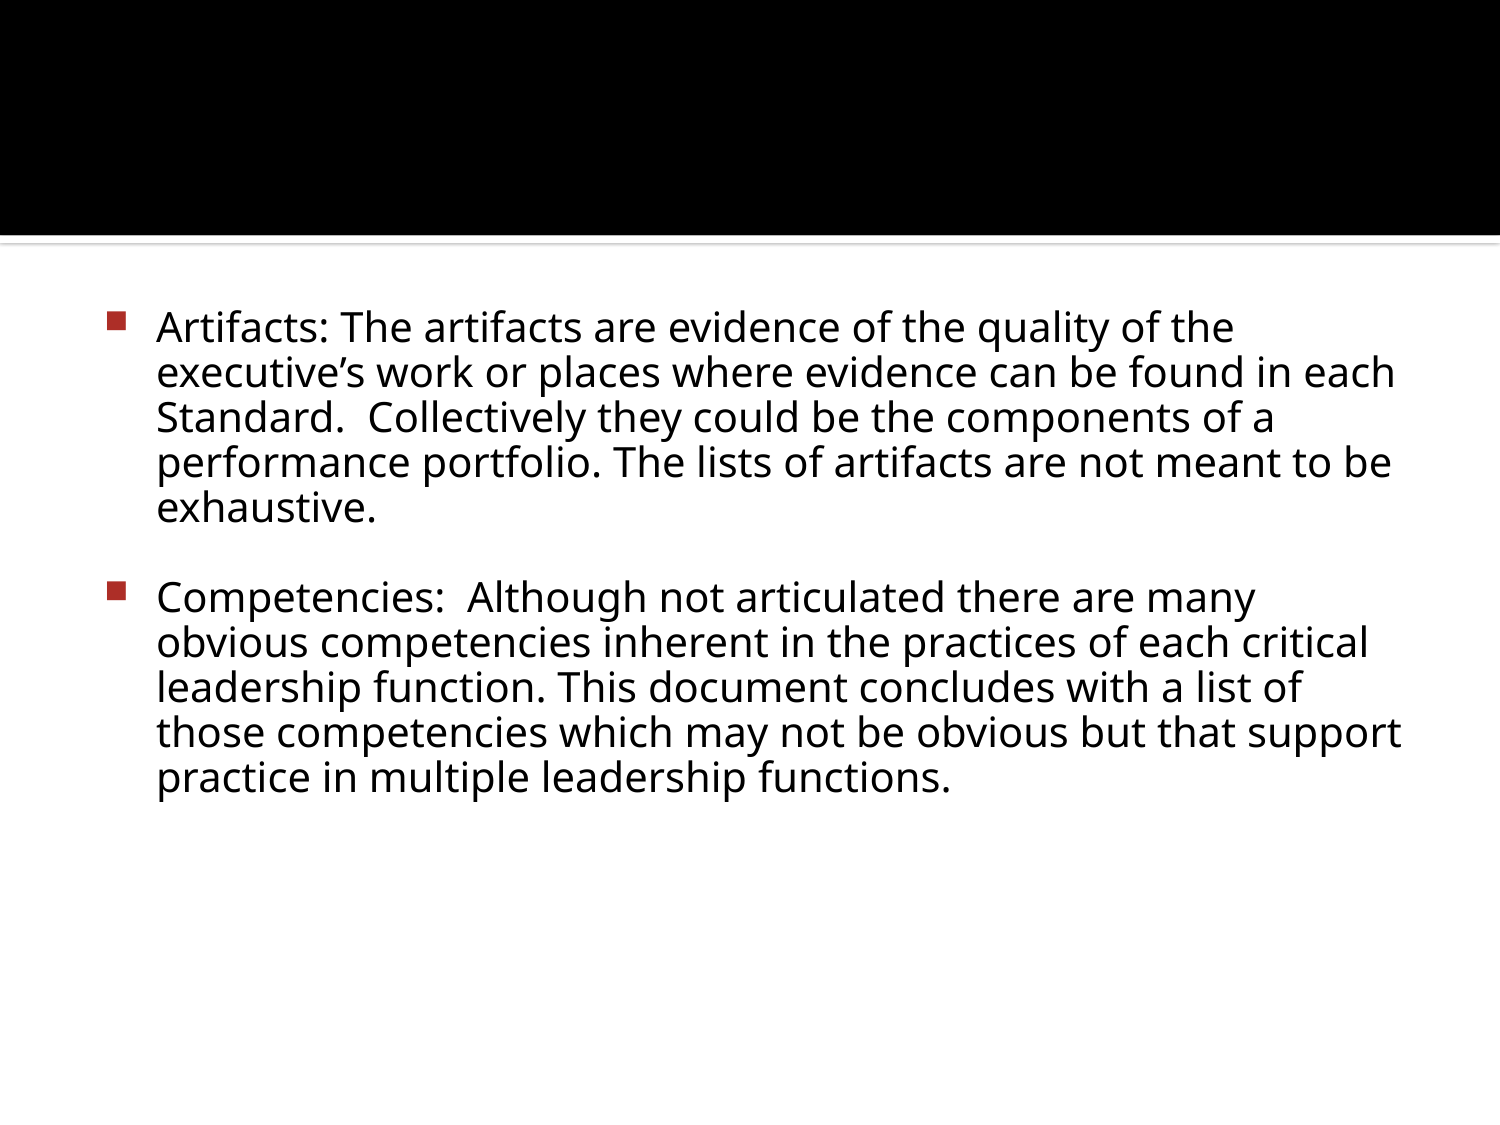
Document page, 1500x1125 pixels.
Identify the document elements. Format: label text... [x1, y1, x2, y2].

list Artifacts: The artifacts are evidence of the quality of the executive’s work or places where evidence can be found in each Standard. Collectively they could be the components of a performance portfolio. The lists of artifacts are not meant to be exhaustive. Competencies: Although not articulated there are many obvious competencies inherent in the practices of each critical leadership function. This document concludes with a list of those competencies which may not be obvious but that support practice in multiple leadership functions. [75, 291, 1425, 1050]
